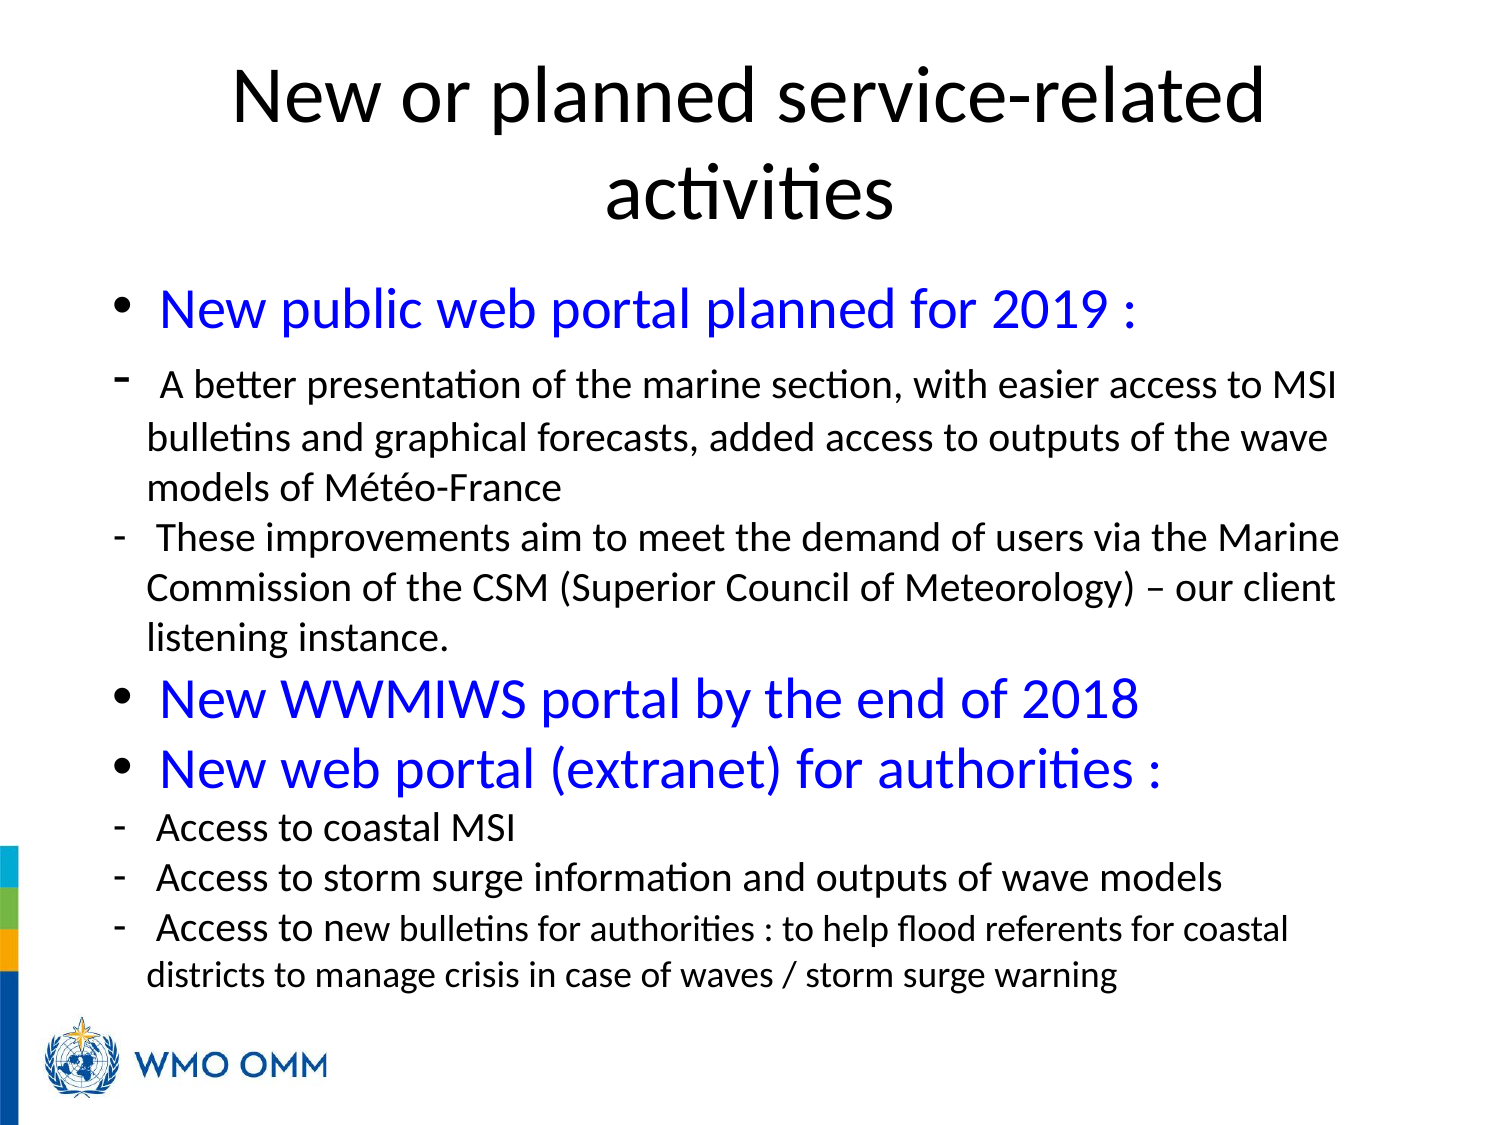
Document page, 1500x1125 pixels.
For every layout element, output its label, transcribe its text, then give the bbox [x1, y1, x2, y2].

title New or planned service-related activities [75, 45, 1425, 233]
picture [0, 845, 327, 1125]
list New public web portal planned for 2019 : A better presentation of the marine section, with easier access to MSI bulletins and graphical forecasts, added access to outputs of the wave models of Météo-France These improvements aim to meet the demand of users via the Marine Commission of the CSM (Superior Council of Meteorology) – our client listening instance. New WWMIWS portal by the end of 2018 New web portal (extranet) for authorities : Access to coastal MSI Access to storm surge information and outputs of wave models Access to new bulletins for authorities : to help flood referents for coastal districts to manage crisis in case of waves / storm surge warning [75, 262, 1425, 1005]
